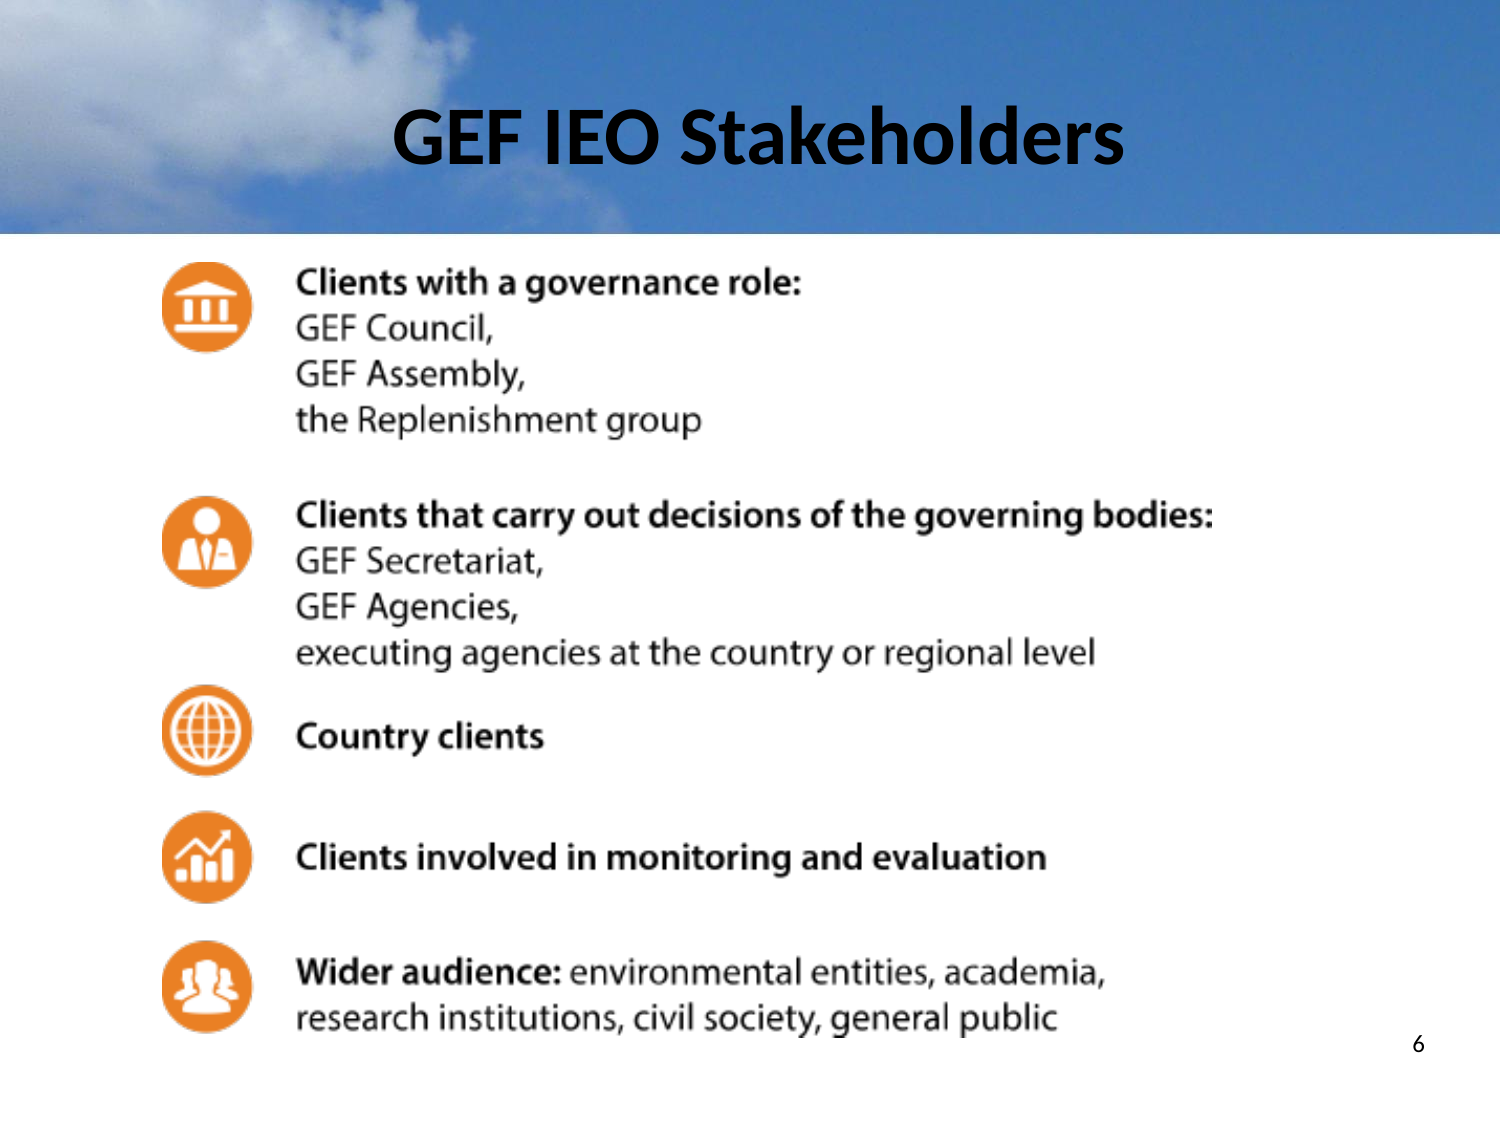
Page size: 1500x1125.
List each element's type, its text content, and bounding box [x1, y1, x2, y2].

slide_number 6 [1074, 1012, 1425, 1073]
title GEF IEO Stakeholders [36, 36, 1463, 226]
picture [0, 0, 1500, 1125]
